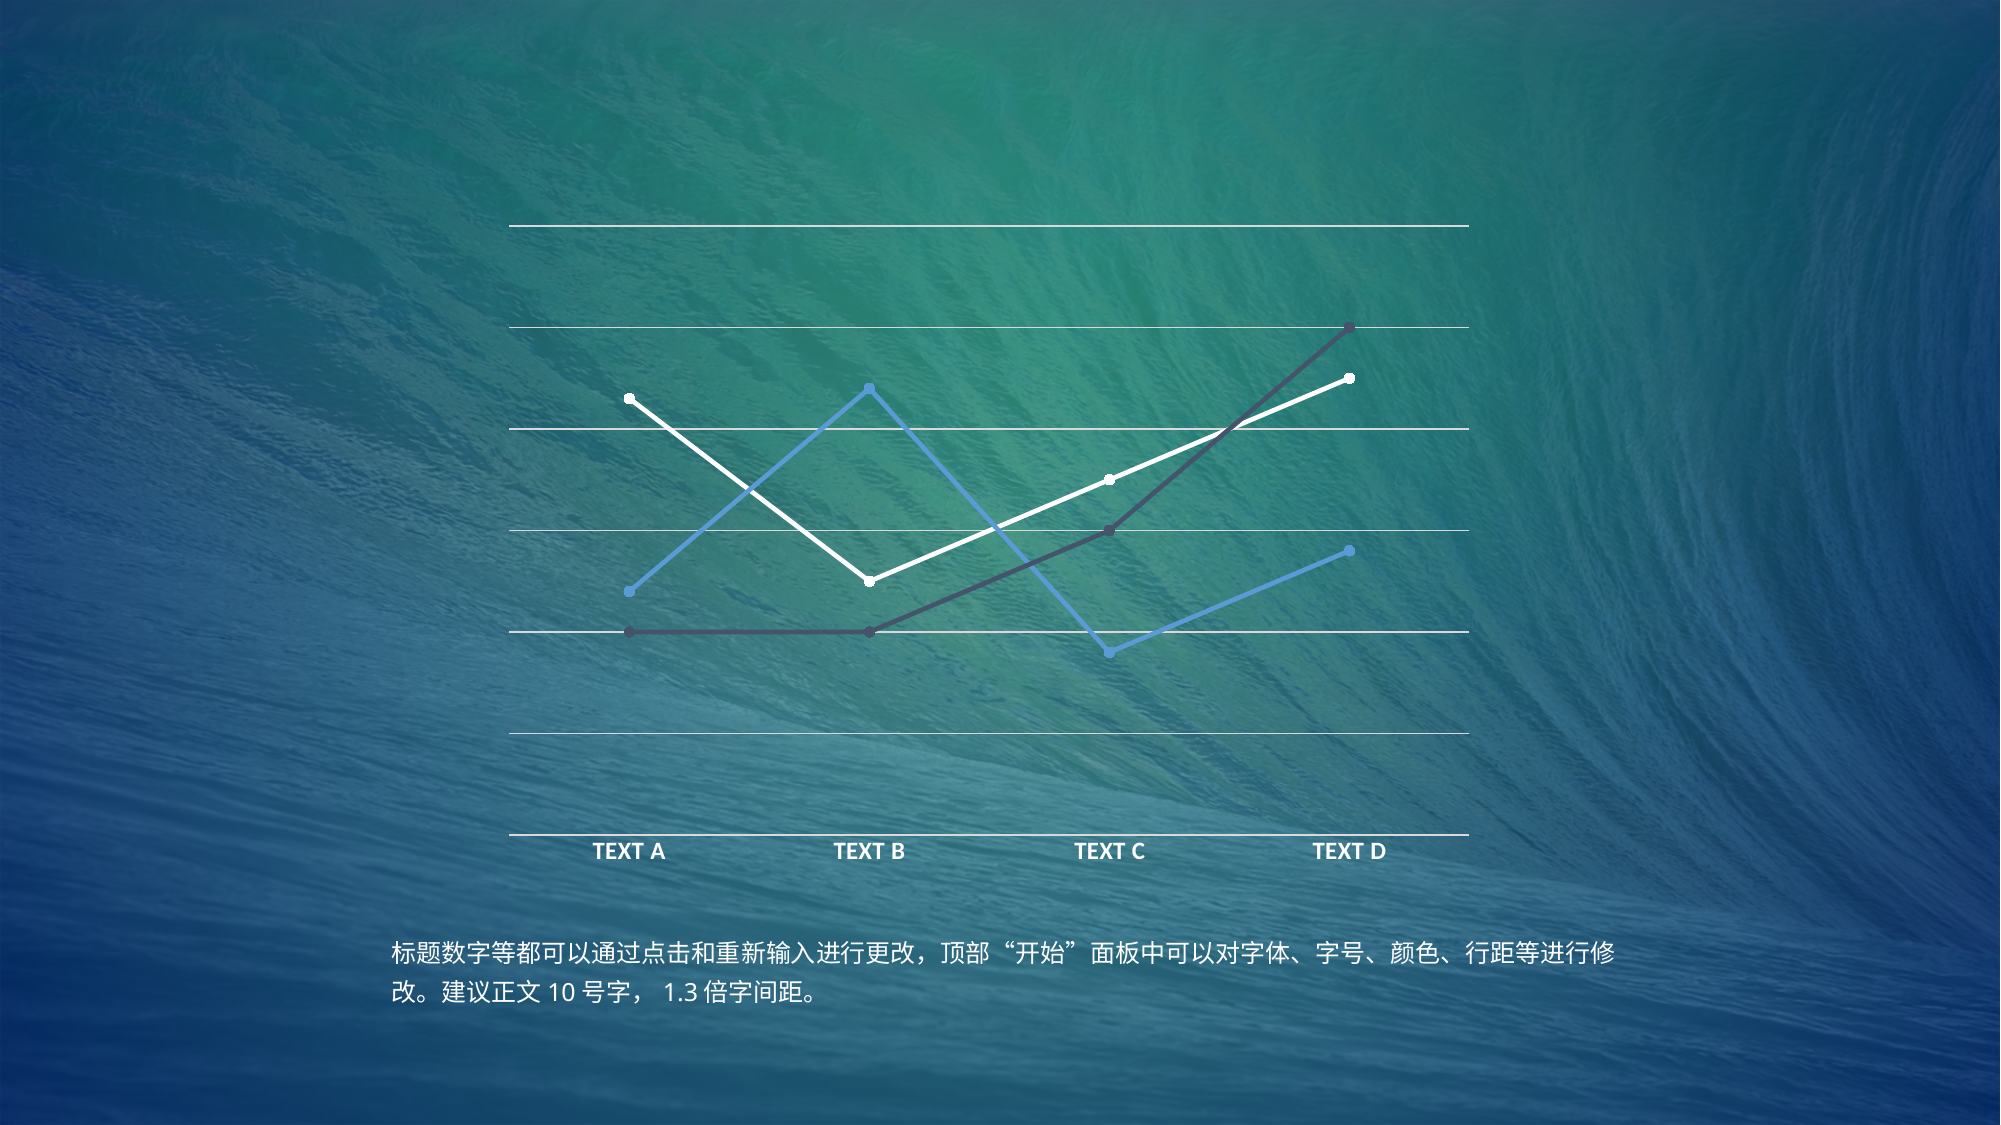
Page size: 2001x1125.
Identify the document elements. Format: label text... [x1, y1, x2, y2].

text_box 标题数字等都可以通过点击和重新输入进行更改，顶部“开始”面板中可以对字体、字号、颜色、行距等进行修改。建议正文10号字，1.3倍字间距。 [376, 920, 1642, 1014]
chart [489, 212, 1490, 880]
